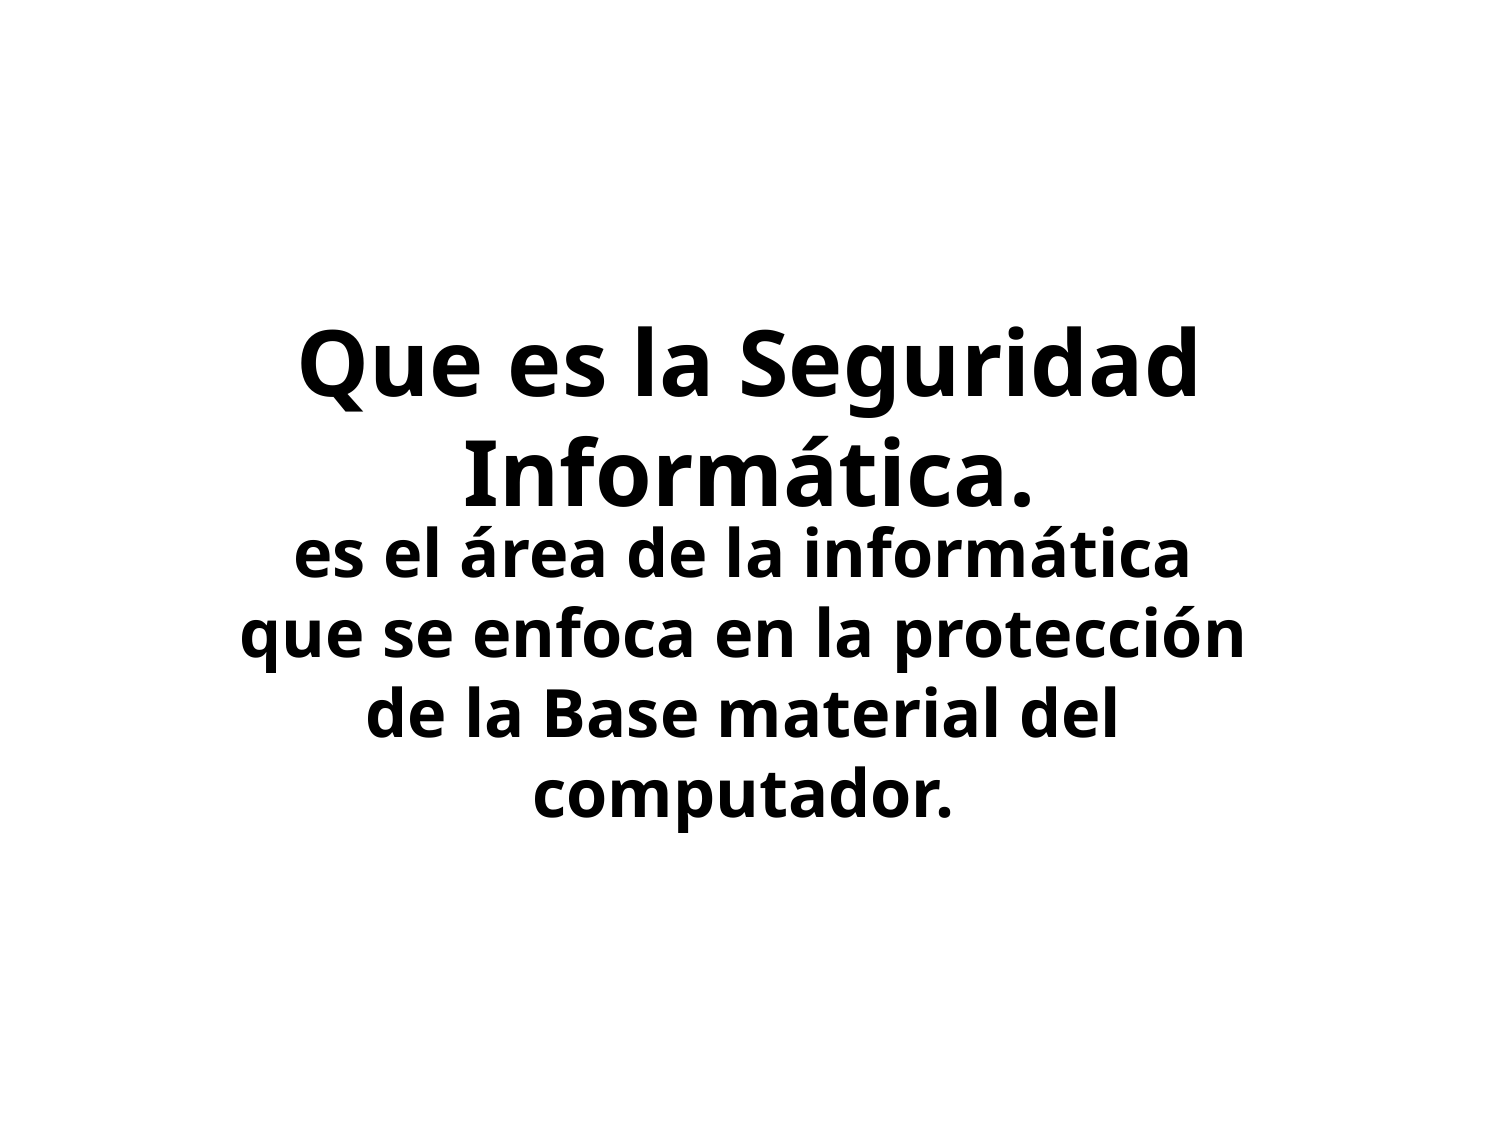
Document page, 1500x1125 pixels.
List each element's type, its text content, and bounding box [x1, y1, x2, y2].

title Que es la Seguridad Informática. [112, 349, 1388, 591]
subtitle es el área de la informática que se enfoca en la protección de la Base material del computador. [218, 503, 1269, 791]
